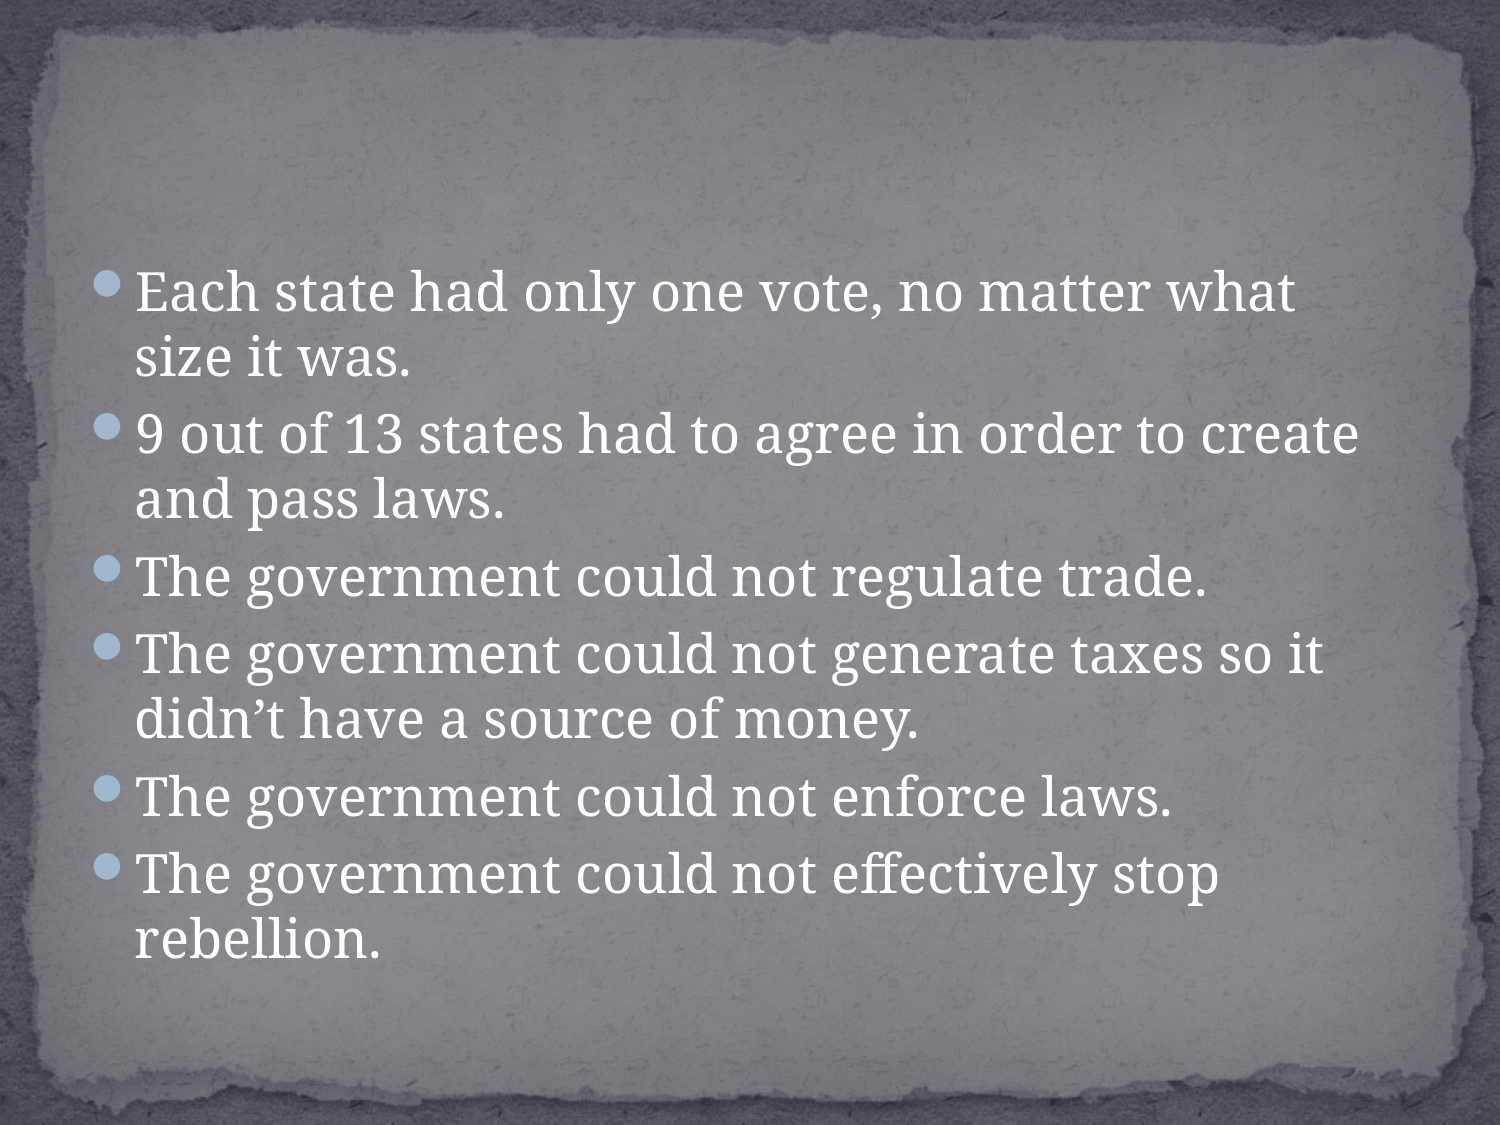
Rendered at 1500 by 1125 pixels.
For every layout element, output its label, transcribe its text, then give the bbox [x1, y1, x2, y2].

list Each state had only one vote, no matter what size it was. 9 out of 13 states had to agree in order to create and pass laws. The government could not regulate trade. The government could not generate taxes so it didn’t have a source of money. The government could not enforce laws. The government could not effectively stop rebellion. [75, 249, 1425, 1000]
